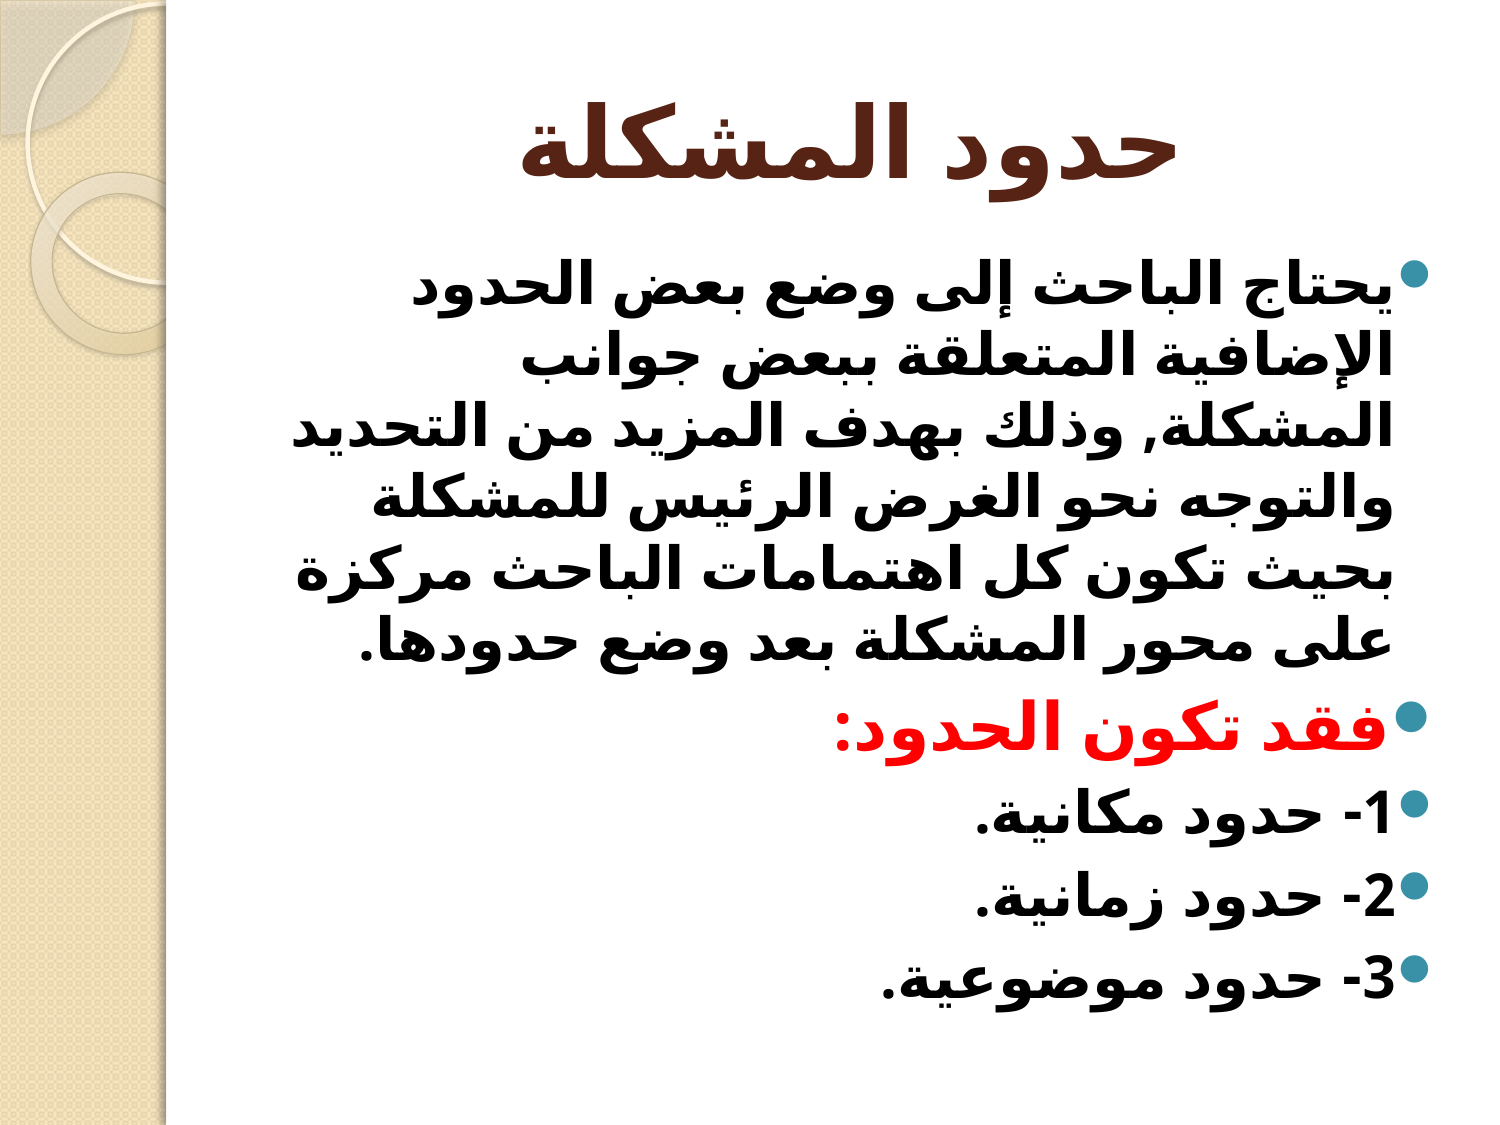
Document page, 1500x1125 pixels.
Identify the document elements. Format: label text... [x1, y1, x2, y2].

list يحتاج الباحث إلى وضع بعض الحدود الإضافية المتعلقة ببعض جوانب المشكلة, وذلك بهدف المزيد من التحديد والتوجه نحو الغرض الرئيس للمشكلة بحيث تكون كل اهتمامات الباحث مركزة على محور المشكلة بعد وضع حدودها. فقد تكون الحدود: 1- حدود مكانية. 2- حدود زمانية. 3- حدود موضوعية. [235, 237, 1466, 1025]
title حدود المشكلة [235, 45, 1466, 233]
